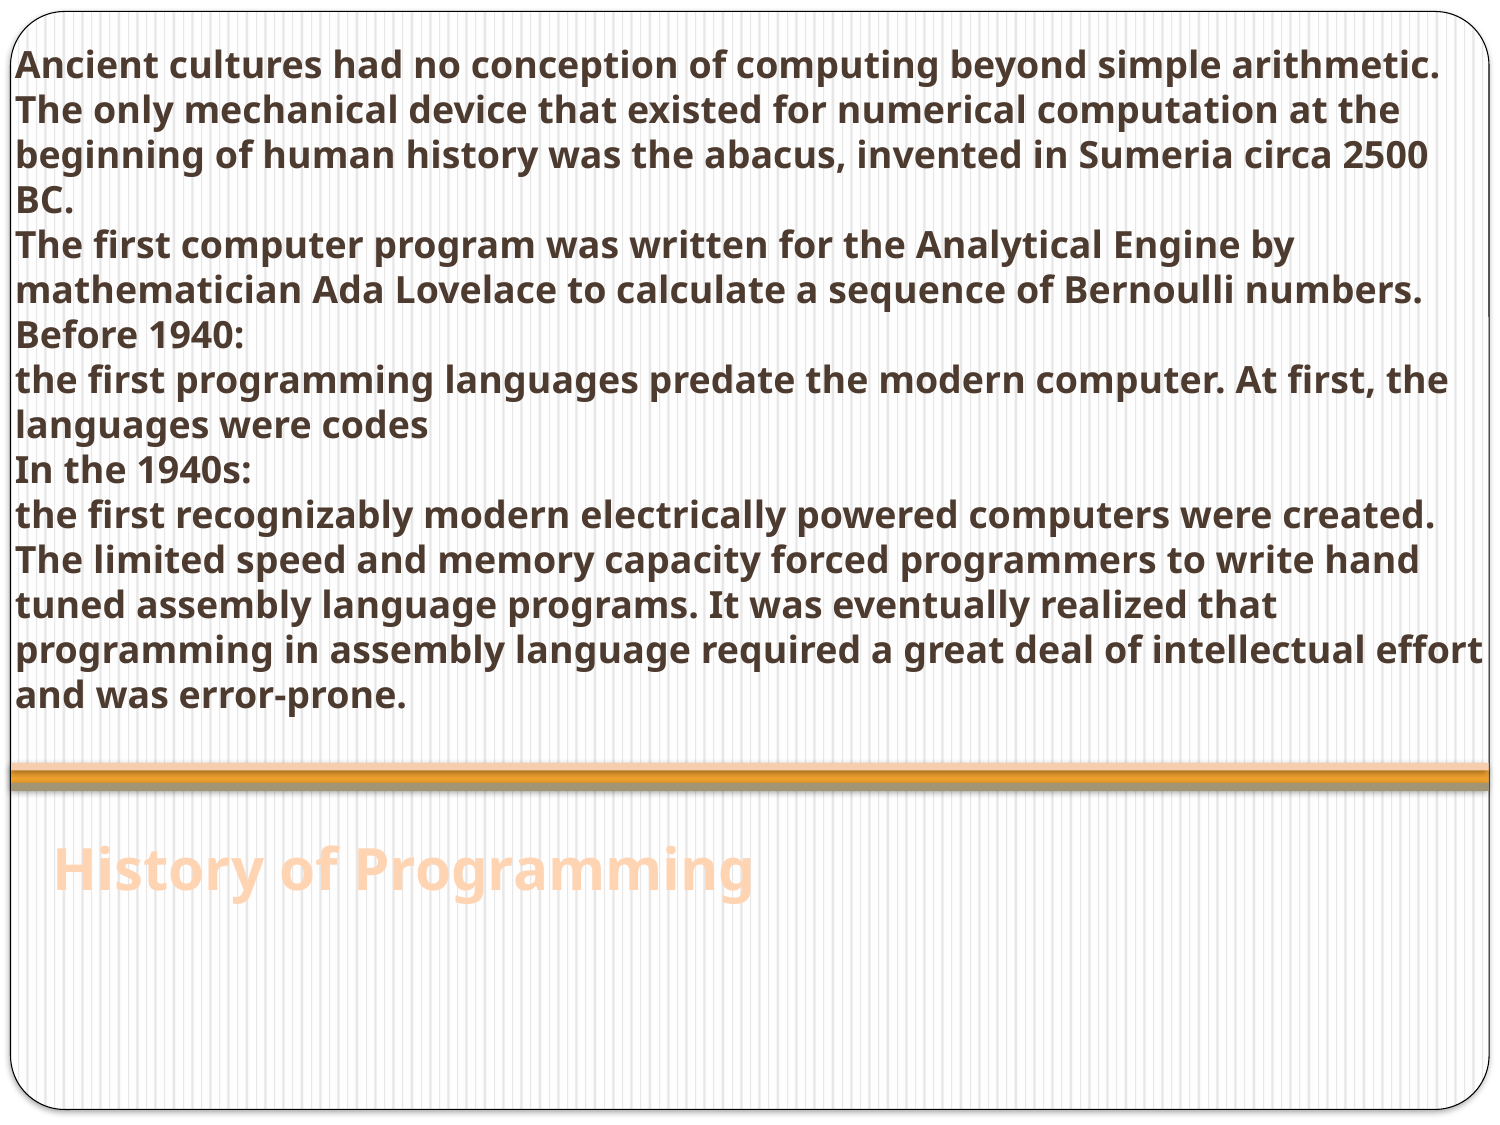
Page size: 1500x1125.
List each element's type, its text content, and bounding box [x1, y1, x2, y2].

title Ancient cultures had no conception of computing beyond simple arithmetic. The only mechanical device that existed for numerical computation at the beginning of human history was the abacus, invented in Sumeria circa 2500 BC. The first computer program was written for the Analytical Engine by mathematician Ada Lovelace to calculate a sequence of Bernoulli numbers. Before 1940: the first programming languages predate the modern computer. At first, the languages were codes In the 1940s: the first recognizably modern electrically powered computers were created. The limited speed and memory capacity forced programmers to write hand tuned assembly language programs. It was eventually realized that programming in assembly language required a great deal of intellectual effort and was error-prone. [0, 362, 1500, 449]
list History of Programming [37, 825, 1238, 938]
